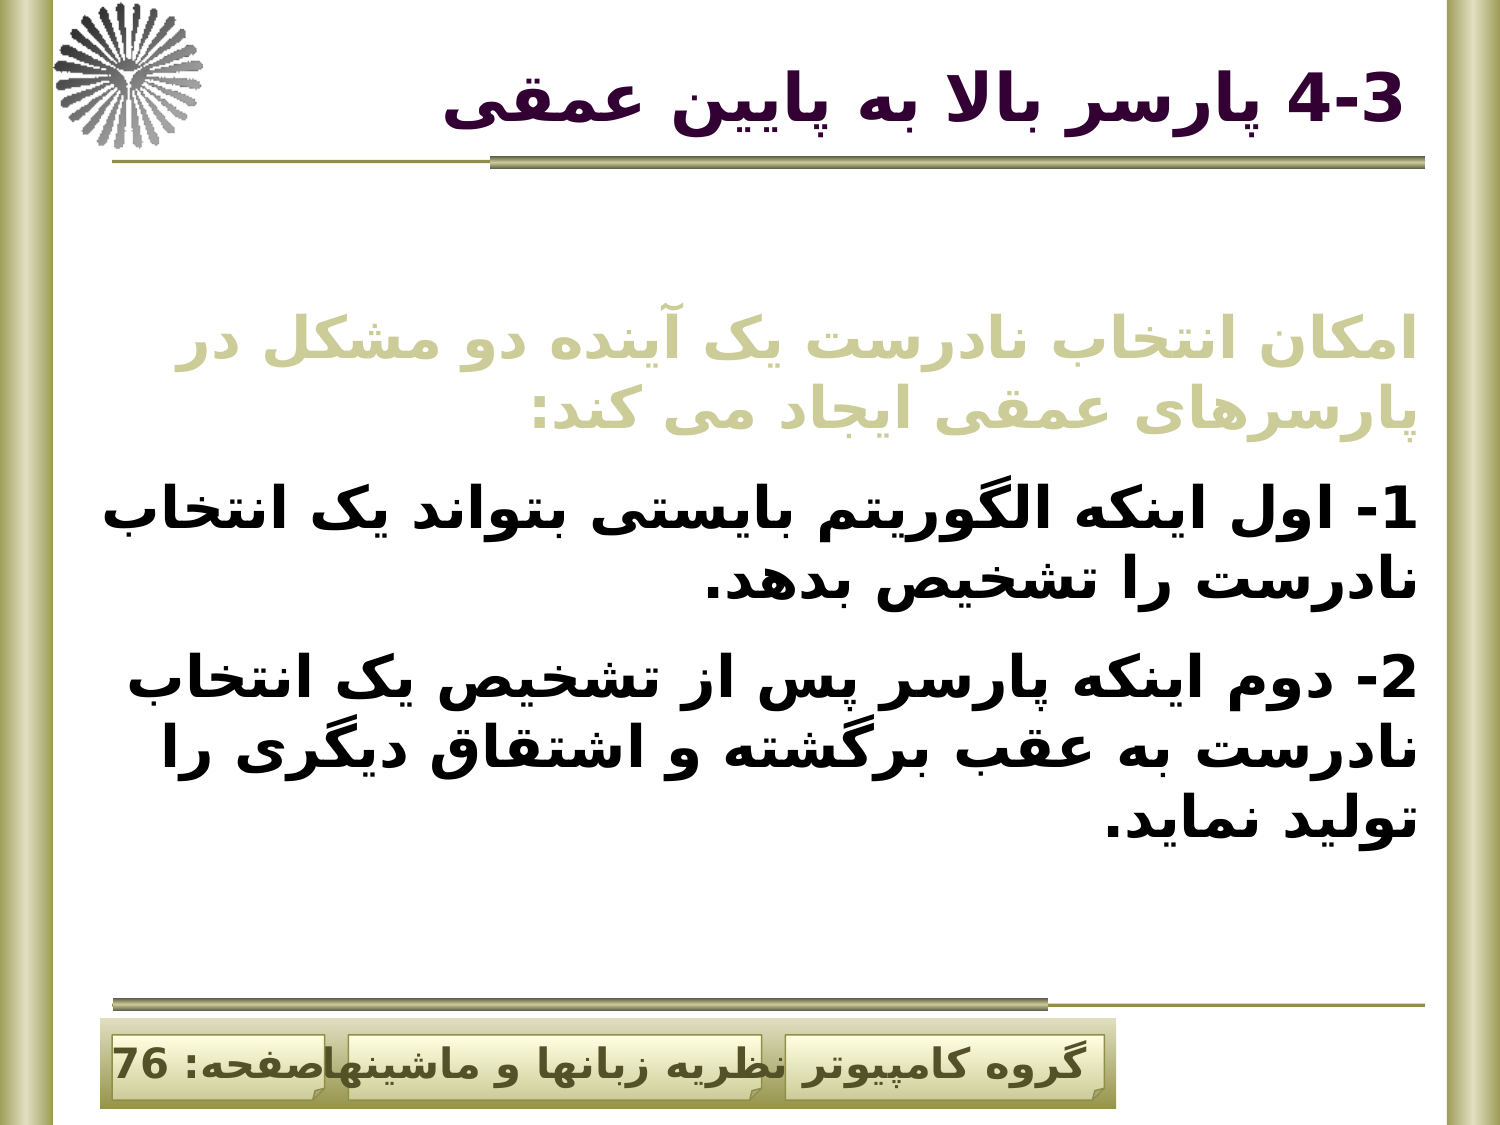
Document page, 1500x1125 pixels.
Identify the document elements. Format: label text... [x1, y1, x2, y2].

title 4-3 پارسر بالا به پایین عمقی [147, 42, 1423, 147]
text_box امکان انتخاب نادرست یک آینده دو مشکل در پارسرهای عمقی ایجاد می کند: 1- اول اینکه الگوریتم بایستی بتواند یک انتخاب نادرست را تشخیص بدهد. 2- دوم اینکه پارسر پس از تشخیص یک انتخاب نادرست به عقب برگشته و اشتقاق دیگری را تولید نماید. [53, 292, 1436, 857]
